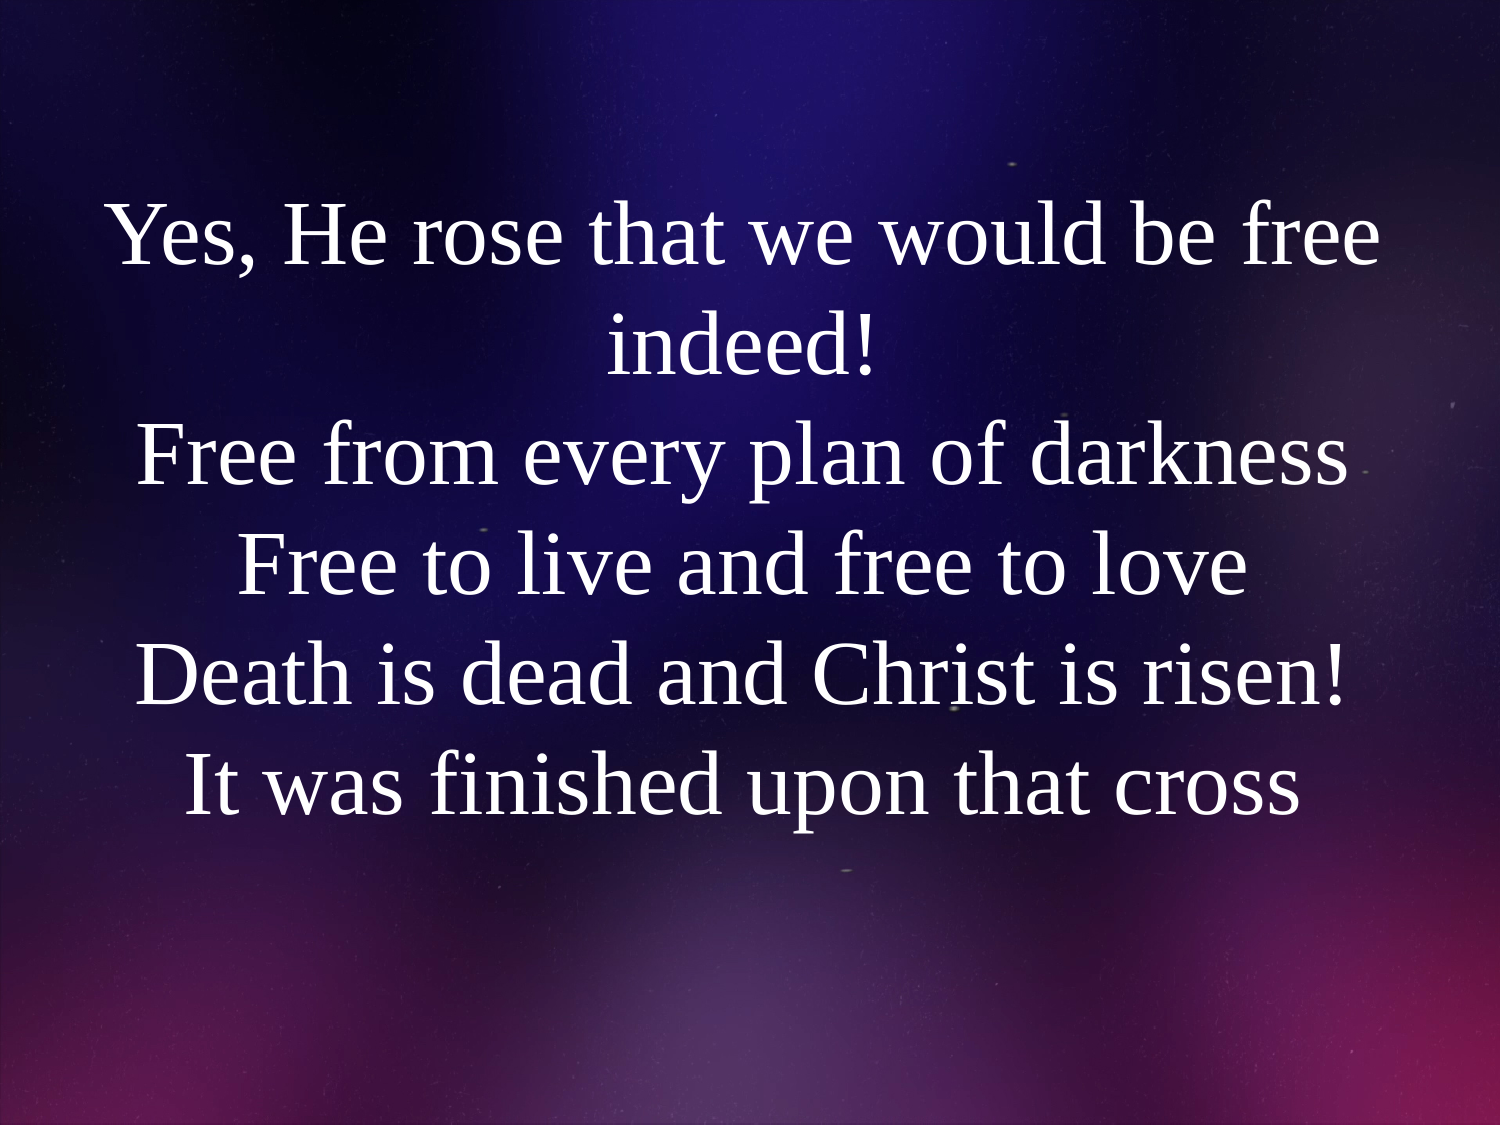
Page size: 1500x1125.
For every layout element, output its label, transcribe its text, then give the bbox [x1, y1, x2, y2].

picture [0, 0, 1500, 1125]
title Yes, He rose that we would be free indeed! Free from every plan of darkness Free to live and free to love Death is dead and Christ is risen! It was finished upon that cross [29, 408, 1459, 597]
